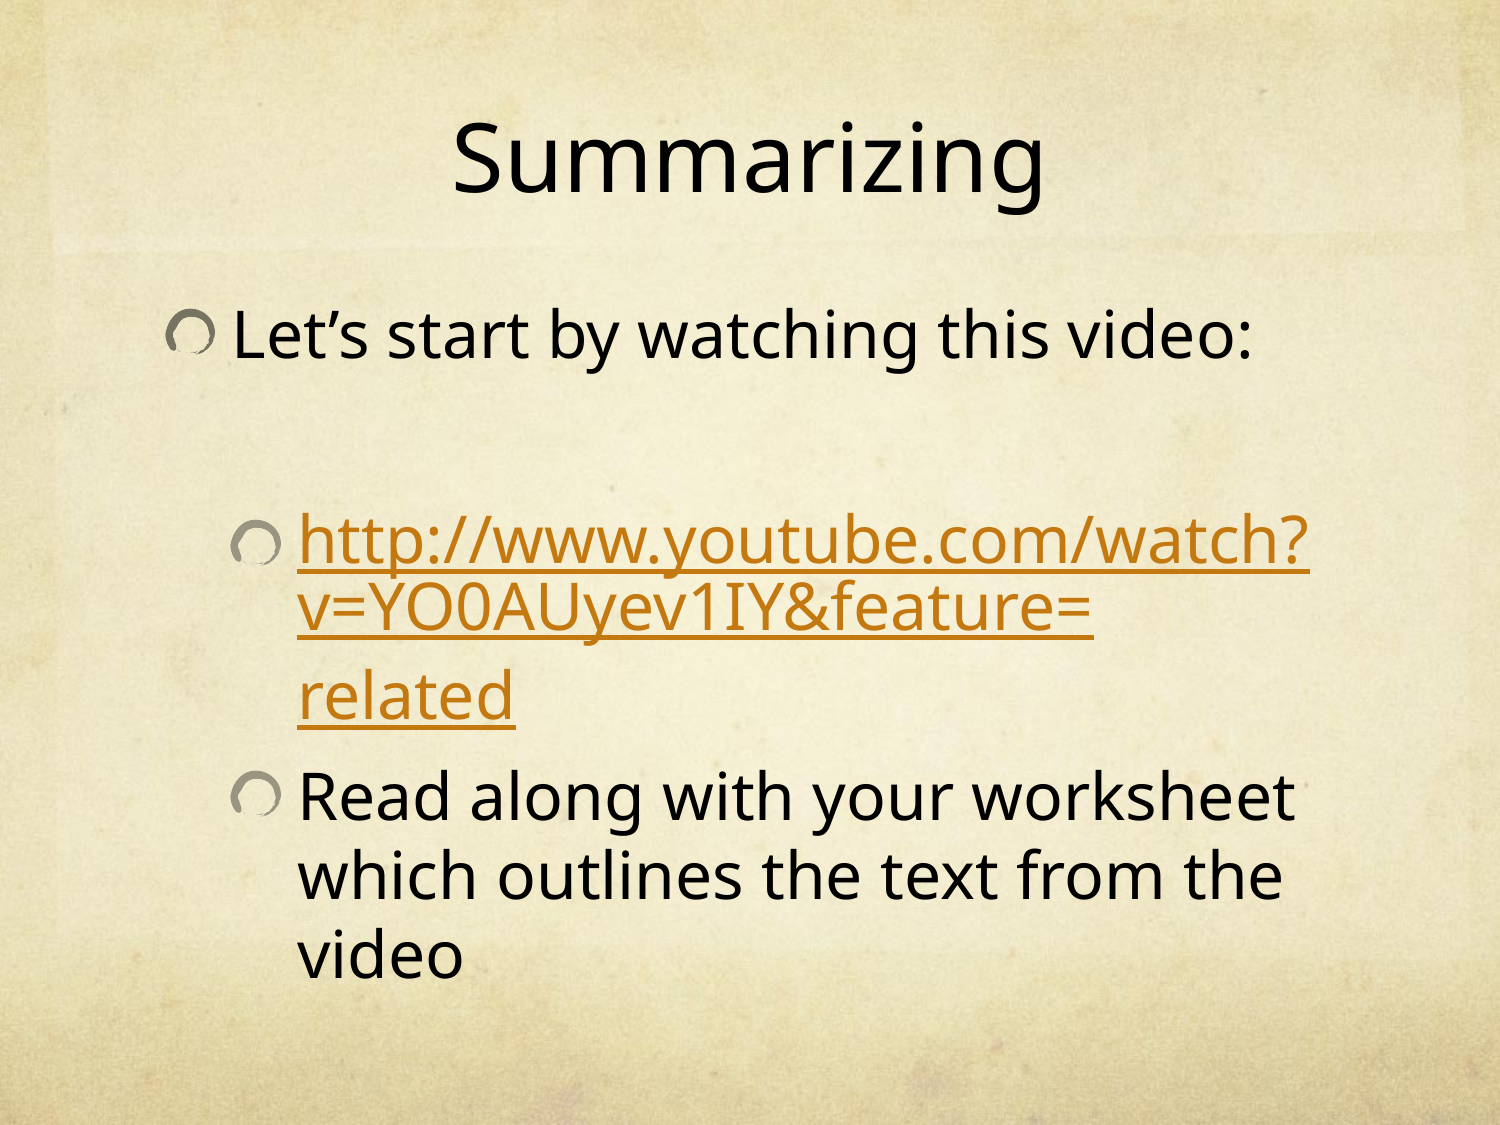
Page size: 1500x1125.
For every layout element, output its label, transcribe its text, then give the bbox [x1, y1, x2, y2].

title Summarizing [150, 82, 1350, 225]
list Let’s start by watching this video: http://www.youtube.com/watch?v=YO0AUyev1IY&feature=related Read along with your worksheet which outlines the text from the video [150, 284, 1350, 938]
picture [0, 0, 1500, 1125]
